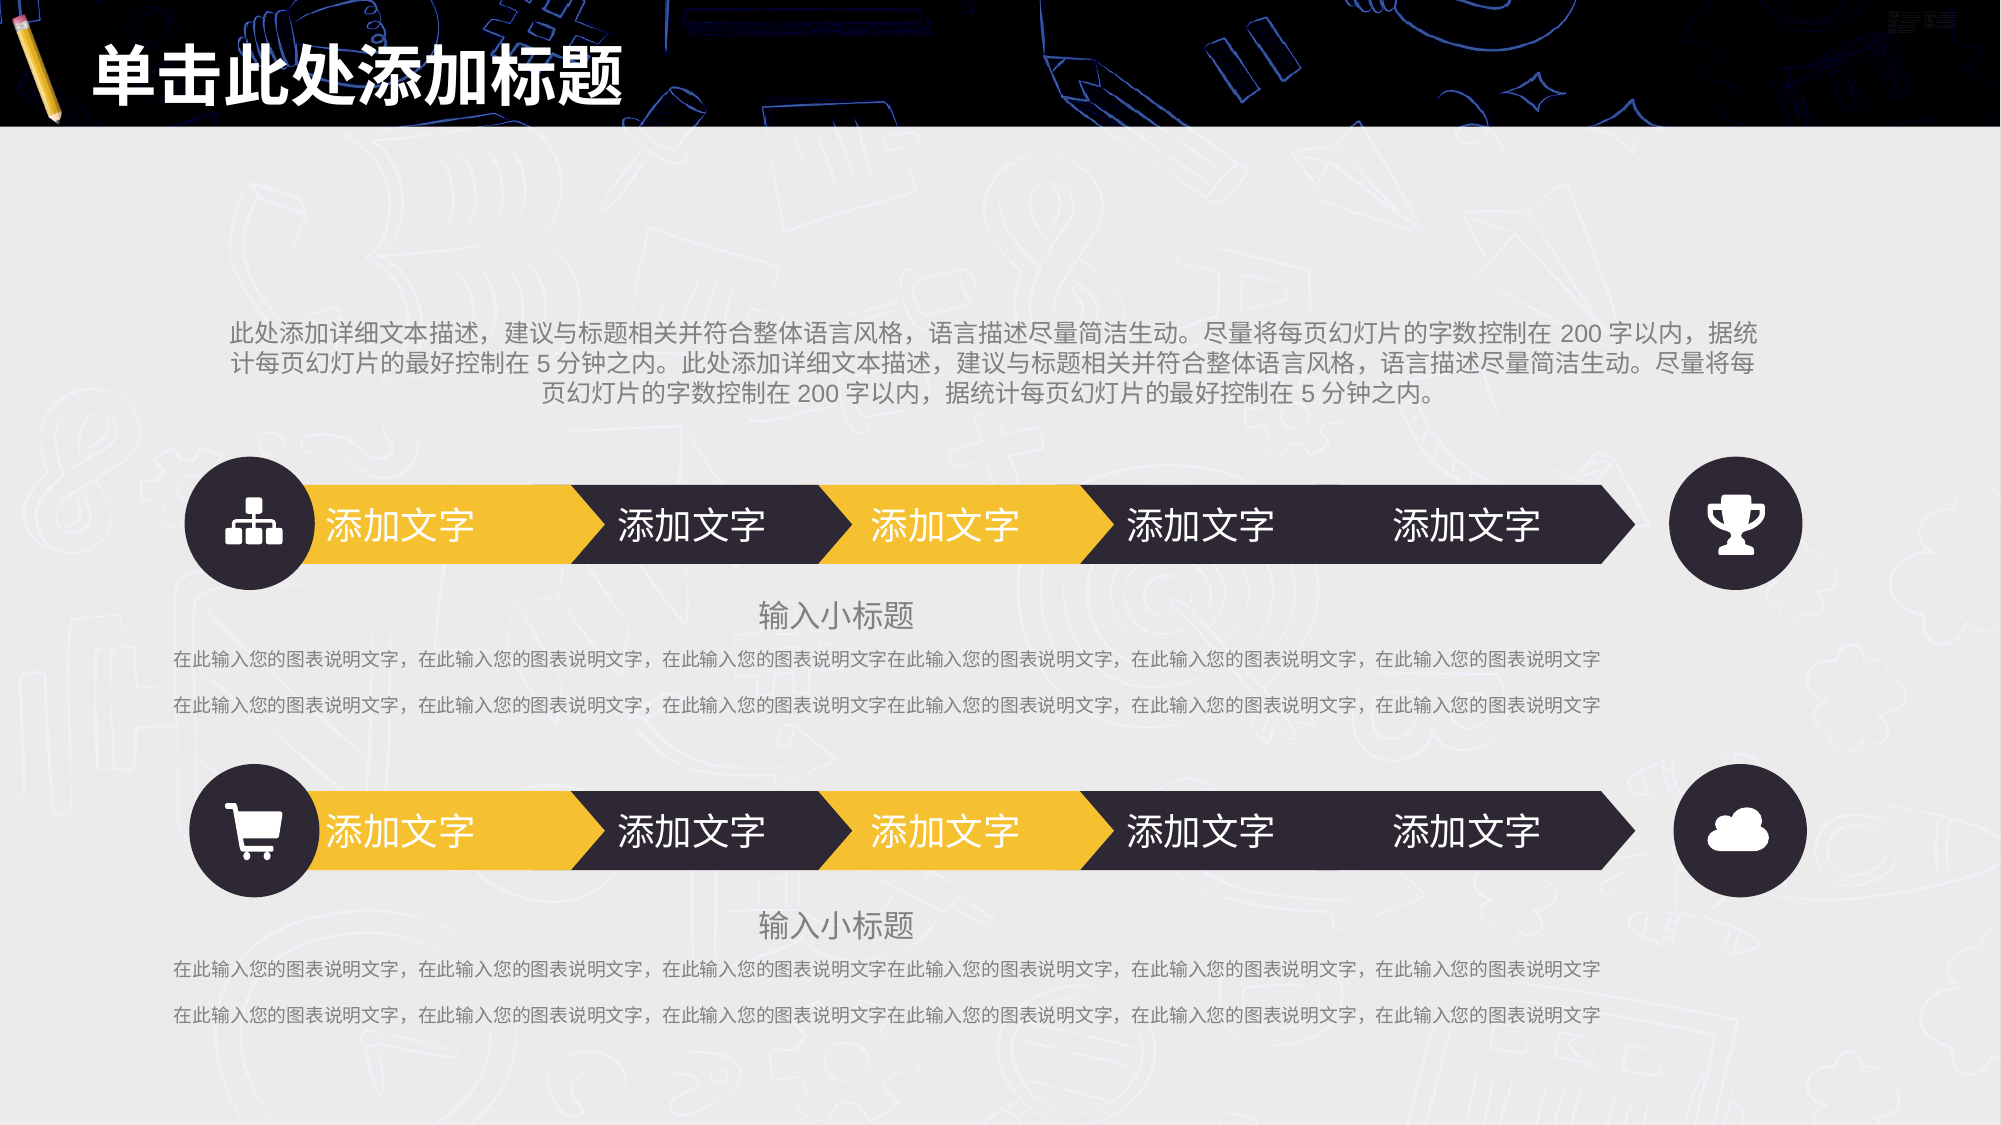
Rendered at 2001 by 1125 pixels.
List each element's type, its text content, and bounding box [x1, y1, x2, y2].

text_box 在此输入您的图表说明文字，在此输入您的图表说明文字，在此输入您的图表说明文字在此输入您的图表说明文字，在此输入您的图表说明文字，在此输入您的图表说明文字 在此输入您的图表说明文字，在此输入您的图表说明文字，在此输入您的图表说明文字在此输入您的图表说明文字，在此输入您的图表说明文字，在此输入您的图表说明文字 [174, 950, 1808, 1030]
text_box [1340, 791, 1636, 871]
text_box [1081, 791, 1374, 871]
text_box 添加文字 [1126, 502, 1311, 547]
text_box 添加文字 [325, 502, 548, 547]
text_box 此处添加详细文本描述，建议与标题相关并符合整体语言风格，语言描述尽量简洁生动。尽量将每页幻灯片的字数控制在200字以内，据统计每页幻灯片的最好控制在5分钟之内。此处添加详细文本描述，建议与标题相关并符合整体语言风格，语言描述尽量简洁生动。尽量将每页幻灯片的字数控制在200字以内，据统计每页幻灯片的最好控制在5分钟之内。 [222, 317, 1766, 396]
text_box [1673, 763, 1807, 898]
text_box [819, 484, 1115, 564]
text_box [320, 791, 605, 871]
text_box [184, 456, 315, 590]
text_box [1340, 484, 1636, 564]
text_box [819, 791, 1115, 871]
text_box [315, 484, 605, 564]
text_box 添加文字 [870, 502, 1055, 547]
text_box 添加文字 [617, 808, 802, 853]
text_box 在此输入您的图表说明文字，在此输入您的图表说明文字，在此输入您的图表说明文字在此输入您的图表说明文字，在此输入您的图表说明文字，在此输入您的图表说明文字 在此输入您的图表说明文字，在此输入您的图表说明文字，在此输入您的图表说明文字在此输入您的图表说明文字，在此输入您的图表说明文字，在此输入您的图表说明文字 [174, 640, 1808, 719]
text_box 添加文字 [870, 808, 1055, 853]
text_box [571, 484, 853, 564]
text_box 添加文字 [1391, 808, 1576, 853]
text_box 添加文字 [617, 502, 802, 547]
title 单击此处添加标题 [75, 32, 1800, 127]
text_box 添加文字 [1126, 808, 1311, 853]
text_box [1669, 456, 1803, 590]
text_box [1080, 484, 1374, 564]
text_box 添加文字 [325, 808, 548, 853]
text_box 添加文字 [1391, 502, 1576, 547]
text_box 输入小标题 [758, 595, 1220, 628]
text_box 输入小标题 [758, 905, 1220, 938]
picture [0, 0, 2001, 1125]
text_box [571, 791, 853, 871]
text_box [189, 763, 320, 898]
